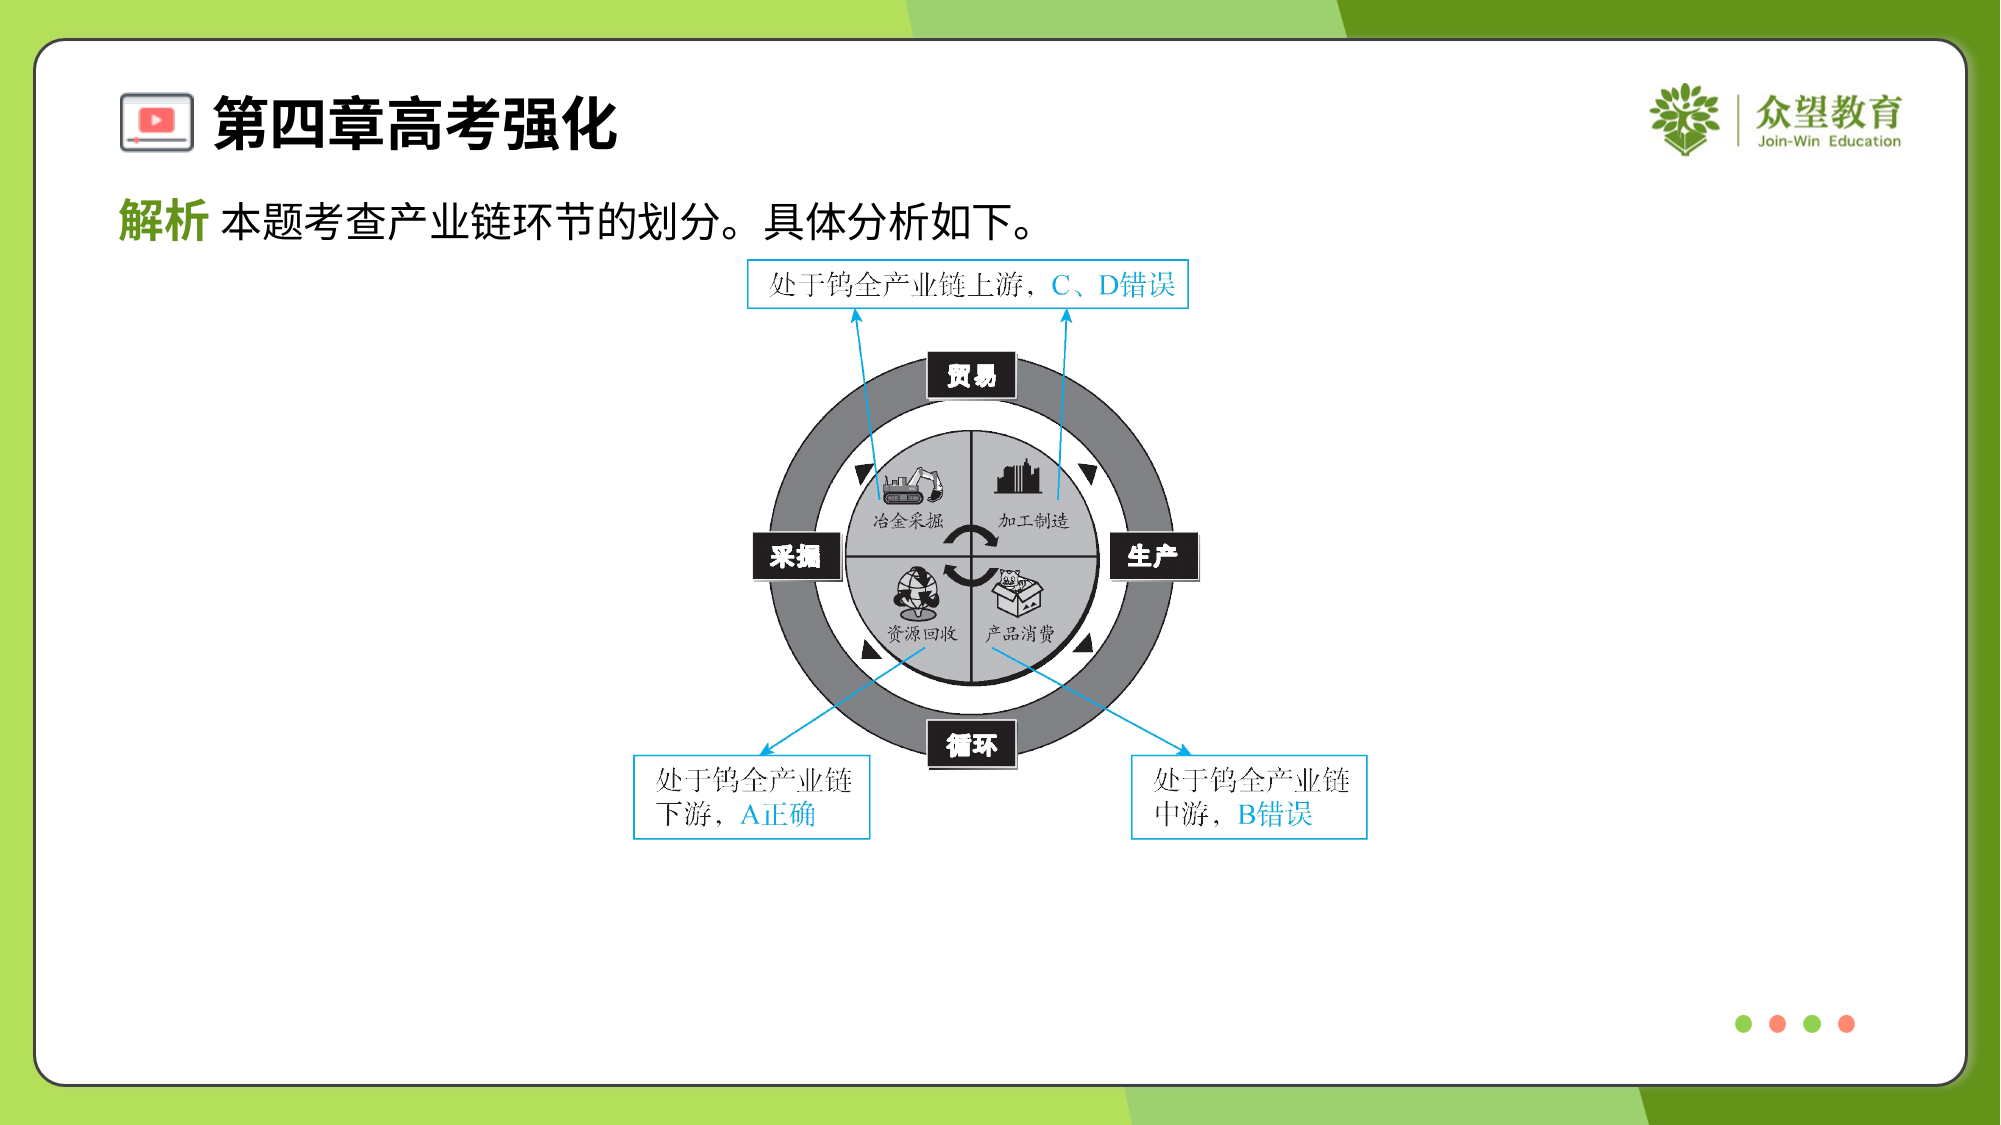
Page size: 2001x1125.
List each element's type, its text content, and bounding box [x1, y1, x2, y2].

picture [0, 0, 2000, 1125]
text_box 解析 本题考查产业链环节的划分。具体分析如下。 [118, 164, 1883, 237]
